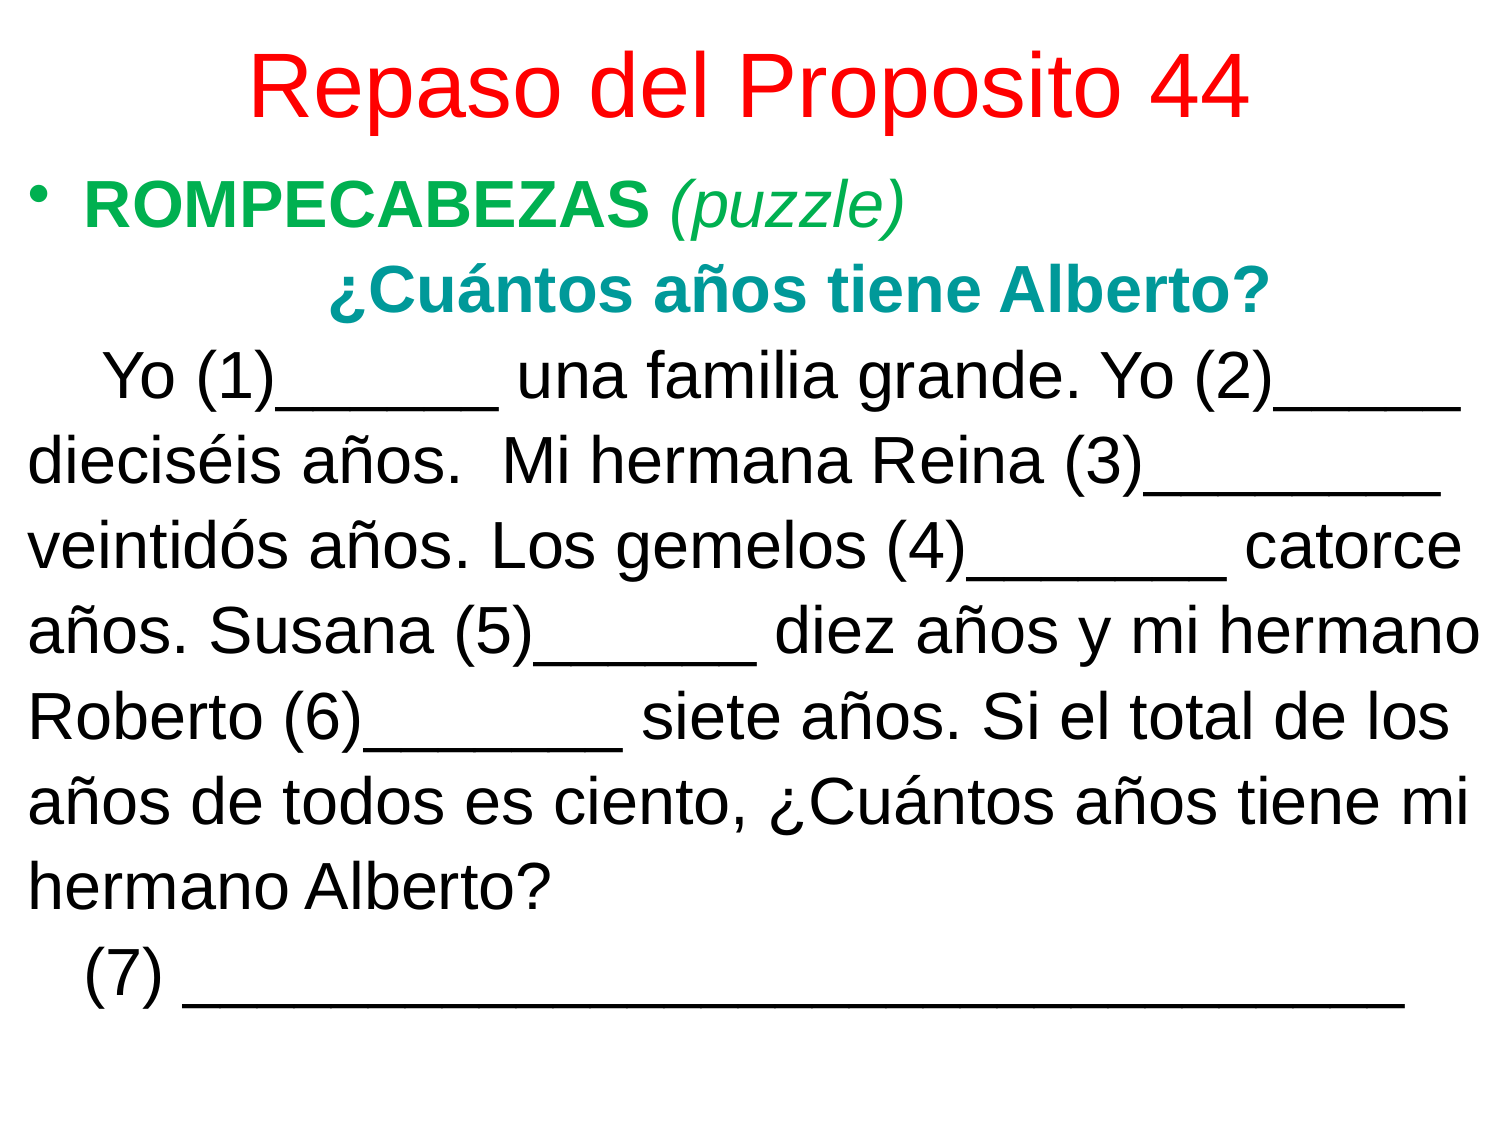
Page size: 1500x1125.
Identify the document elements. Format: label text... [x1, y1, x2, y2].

list ROMPECABEZAS (puzzle) ¿Cuántos años tiene Alberto? Yo (1)______ una familia grande. Yo (2)_____ dieciséis años. Mi hermana Reina (3)________ veintidós años. Los gemelos (4)_______ catorce años. Susana (5)______ diez años y mi hermano Roberto (6)_______ siete años. Si el total de los años de todos es ciento, ¿Cuántos años tiene mi hermano Alberto? (7) _________________________________ [12, 162, 1500, 1063]
title Repaso del Proposito 44 [75, 0, 1425, 162]
